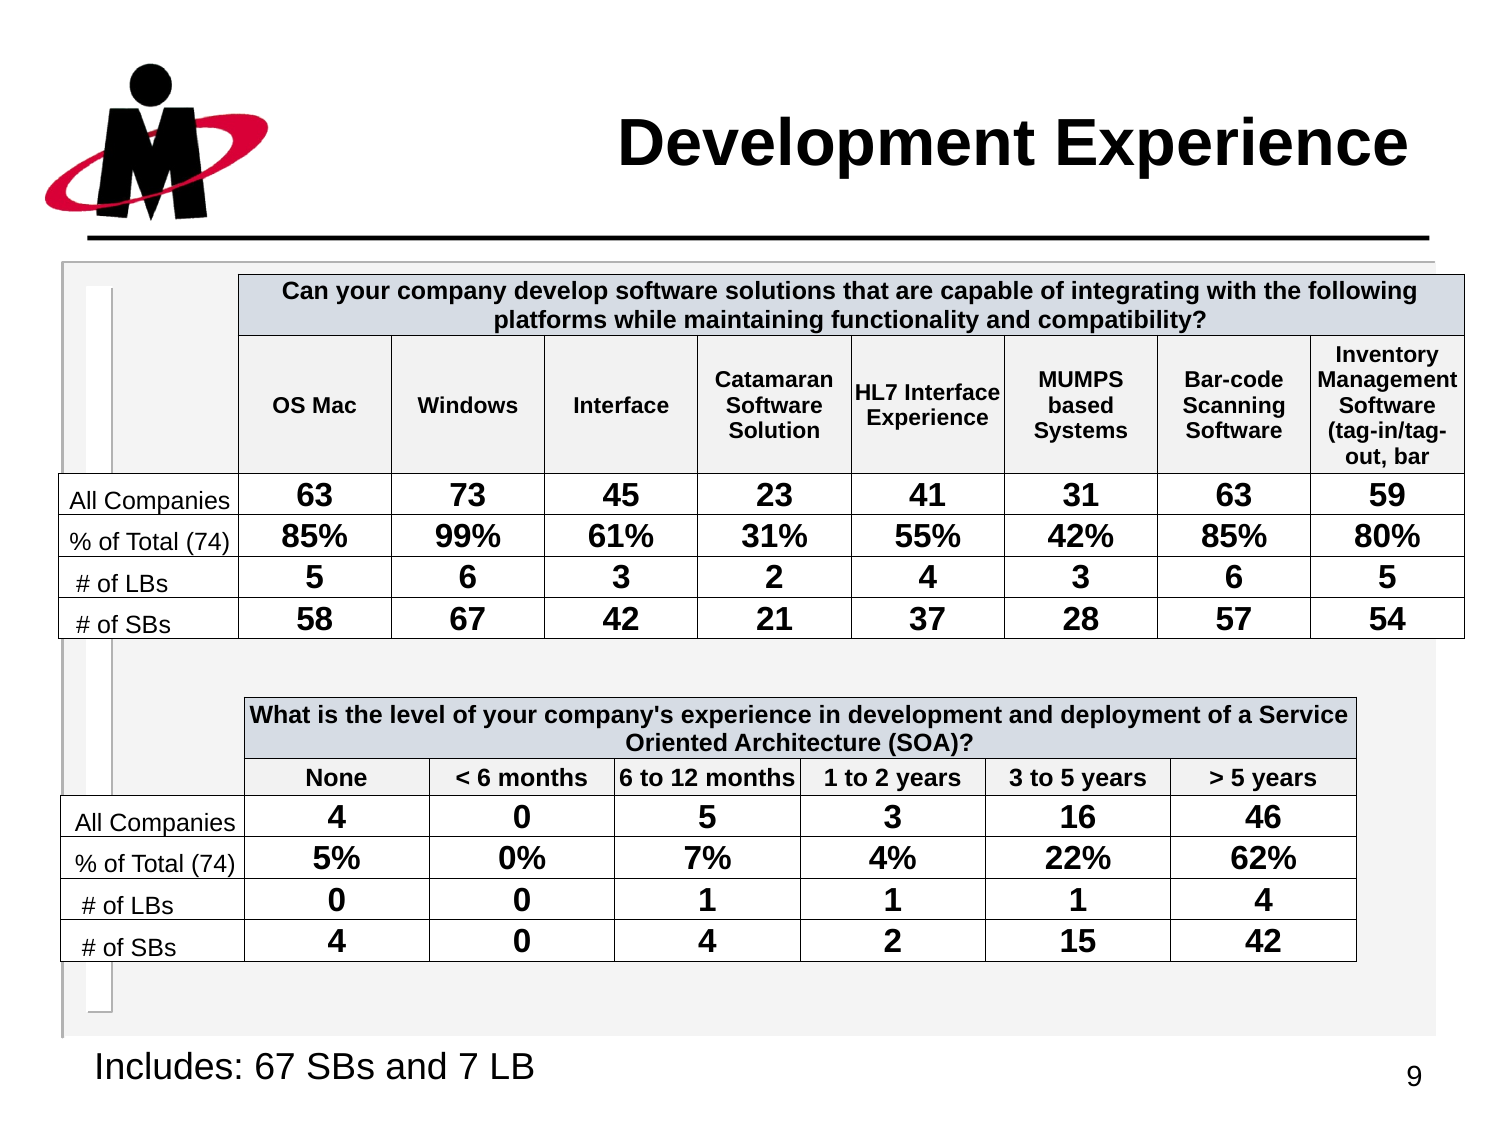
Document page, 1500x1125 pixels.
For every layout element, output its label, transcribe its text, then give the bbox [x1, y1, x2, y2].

table_cell 46 [1171, 796, 1356, 836]
table_cell 1 [615, 879, 800, 919]
table_cell All Companies [61, 796, 244, 836]
table_cell 0% [430, 837, 614, 878]
table_cell 57 [1158, 598, 1310, 638]
table_cell 6 to 12 months [615, 759, 800, 795]
table_cell [61, 759, 244, 795]
table_cell 99% [392, 515, 544, 556]
table_header What is the level of your company's experience in development and deployment of a Service Oriented Architecture (SOA)? [245, 698, 1356, 758]
table_cell 4 [245, 796, 429, 836]
table_header [61, 697, 244, 759]
table_cell Bar-code Scanning Software [1158, 336, 1310, 473]
table_cell > 5 years [1171, 759, 1356, 795]
table_cell 22% [986, 837, 1170, 878]
table_cell < 6 months [430, 759, 614, 795]
table_cell 1 [986, 879, 1170, 919]
table_cell 85% [1158, 515, 1310, 556]
table_cell % of Total (74) [59, 515, 238, 556]
table_cell All Companies [59, 474, 238, 514]
table_cell Inventory Management Software (tag-in/tag-out, bar [1311, 336, 1464, 473]
table_cell HL7 Interface Experience [852, 336, 1004, 473]
table_cell 5 [239, 557, 391, 597]
table_cell 62% [1171, 837, 1356, 878]
table_cell 6 [1158, 557, 1310, 597]
table_cell 7% [615, 837, 800, 878]
table_cell 42% [1005, 515, 1157, 556]
table_header [58, 274, 238, 335]
table_cell [58, 335, 238, 473]
table_cell 63 [239, 474, 391, 514]
table_cell 1 [801, 879, 985, 919]
table_cell # of LBs [59, 557, 238, 597]
picture [27, 44, 283, 251]
table_cell 5 [1311, 557, 1464, 597]
table_cell 31 [1005, 474, 1157, 514]
table_cell 42 [1171, 920, 1356, 961]
table_cell 4% [801, 837, 985, 878]
table_cell 0 [245, 879, 429, 919]
table_cell 5 [615, 796, 800, 836]
table_header Can your company develop software solutions that are capable of integrating with the following platforms while maintaining functionality and compatibility? [239, 275, 1464, 335]
title Development Experience [367, 44, 1426, 233]
table_cell 0 [430, 796, 614, 836]
table_cell 2 [801, 920, 985, 961]
table_cell 6 [392, 557, 544, 597]
table_cell 4 [615, 920, 800, 961]
table_cell Windows [392, 336, 544, 473]
table_cell 3 [545, 557, 697, 597]
table_cell 28 [1005, 598, 1157, 638]
table_cell 16 [986, 796, 1170, 836]
table_cell 4 [245, 920, 429, 961]
table_cell 3 [1005, 557, 1157, 597]
table_cell 0 [430, 879, 614, 919]
table_cell # of LBs [61, 879, 244, 919]
table_cell 61% [545, 515, 697, 556]
slide_number 9 [1124, 1036, 1438, 1113]
table_cell 54 [1311, 598, 1464, 638]
table_cell 41 [852, 474, 1004, 514]
text_box Includes: 67 SBs and 7 LB [79, 1034, 551, 1095]
table_cell 0 [430, 920, 614, 961]
table_cell 58 [239, 598, 391, 638]
table_cell % of Total (74) [61, 837, 244, 878]
table_cell OS Mac [239, 336, 391, 473]
table_cell # of SBs [59, 598, 238, 638]
table_cell Catamaran Software Solution [698, 336, 851, 473]
table_cell 73 [392, 474, 544, 514]
table_cell None [245, 759, 429, 795]
table_cell 4 [852, 557, 1004, 597]
table_cell 21 [698, 598, 851, 638]
table_cell 3 to 5 years [986, 759, 1170, 795]
table_cell 3 [801, 796, 985, 836]
table_cell 1 to 2 years [801, 759, 985, 795]
table_cell 80% [1311, 515, 1464, 556]
table_cell 85% [239, 515, 391, 556]
table_cell 15 [986, 920, 1170, 961]
table_cell 4 [1171, 879, 1356, 919]
table_cell 23 [698, 474, 851, 514]
table_cell 55% [852, 515, 1004, 556]
table_cell # of SBs [61, 920, 244, 961]
table_cell 67 [392, 598, 544, 638]
table_cell 45 [545, 474, 697, 514]
table_cell Interface [545, 336, 697, 473]
table_cell 42 [545, 598, 697, 638]
table_cell 63 [1158, 474, 1310, 514]
table_cell MUMPS based Systems [1005, 336, 1157, 473]
table_cell 37 [852, 598, 1004, 638]
table_cell 31% [698, 515, 851, 556]
table_cell 5% [245, 837, 429, 878]
table_cell 2 [698, 557, 851, 597]
table_cell 59 [1311, 474, 1464, 514]
